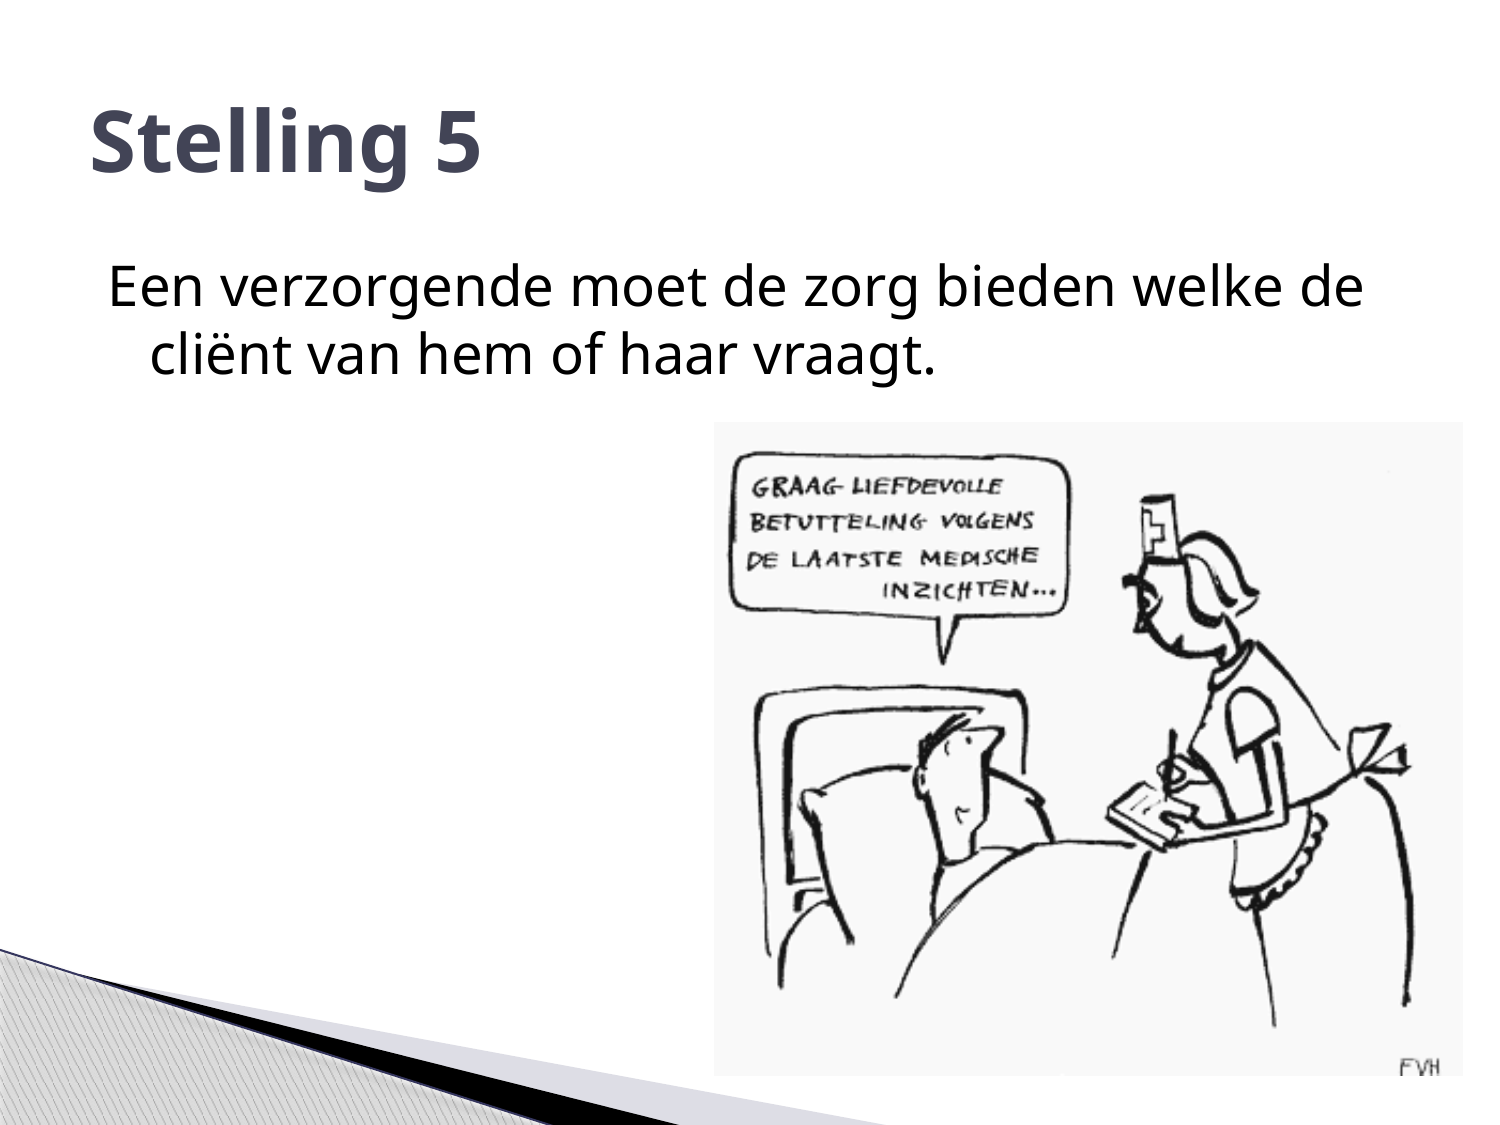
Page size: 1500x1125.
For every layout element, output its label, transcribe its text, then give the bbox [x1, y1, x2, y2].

list Een verzorgende moet de zorg bieden welke de cliënt van hem of haar vraagt. [74, 242, 1426, 986]
title Stelling 5 [75, 45, 1425, 233]
picture [714, 422, 1463, 1077]
